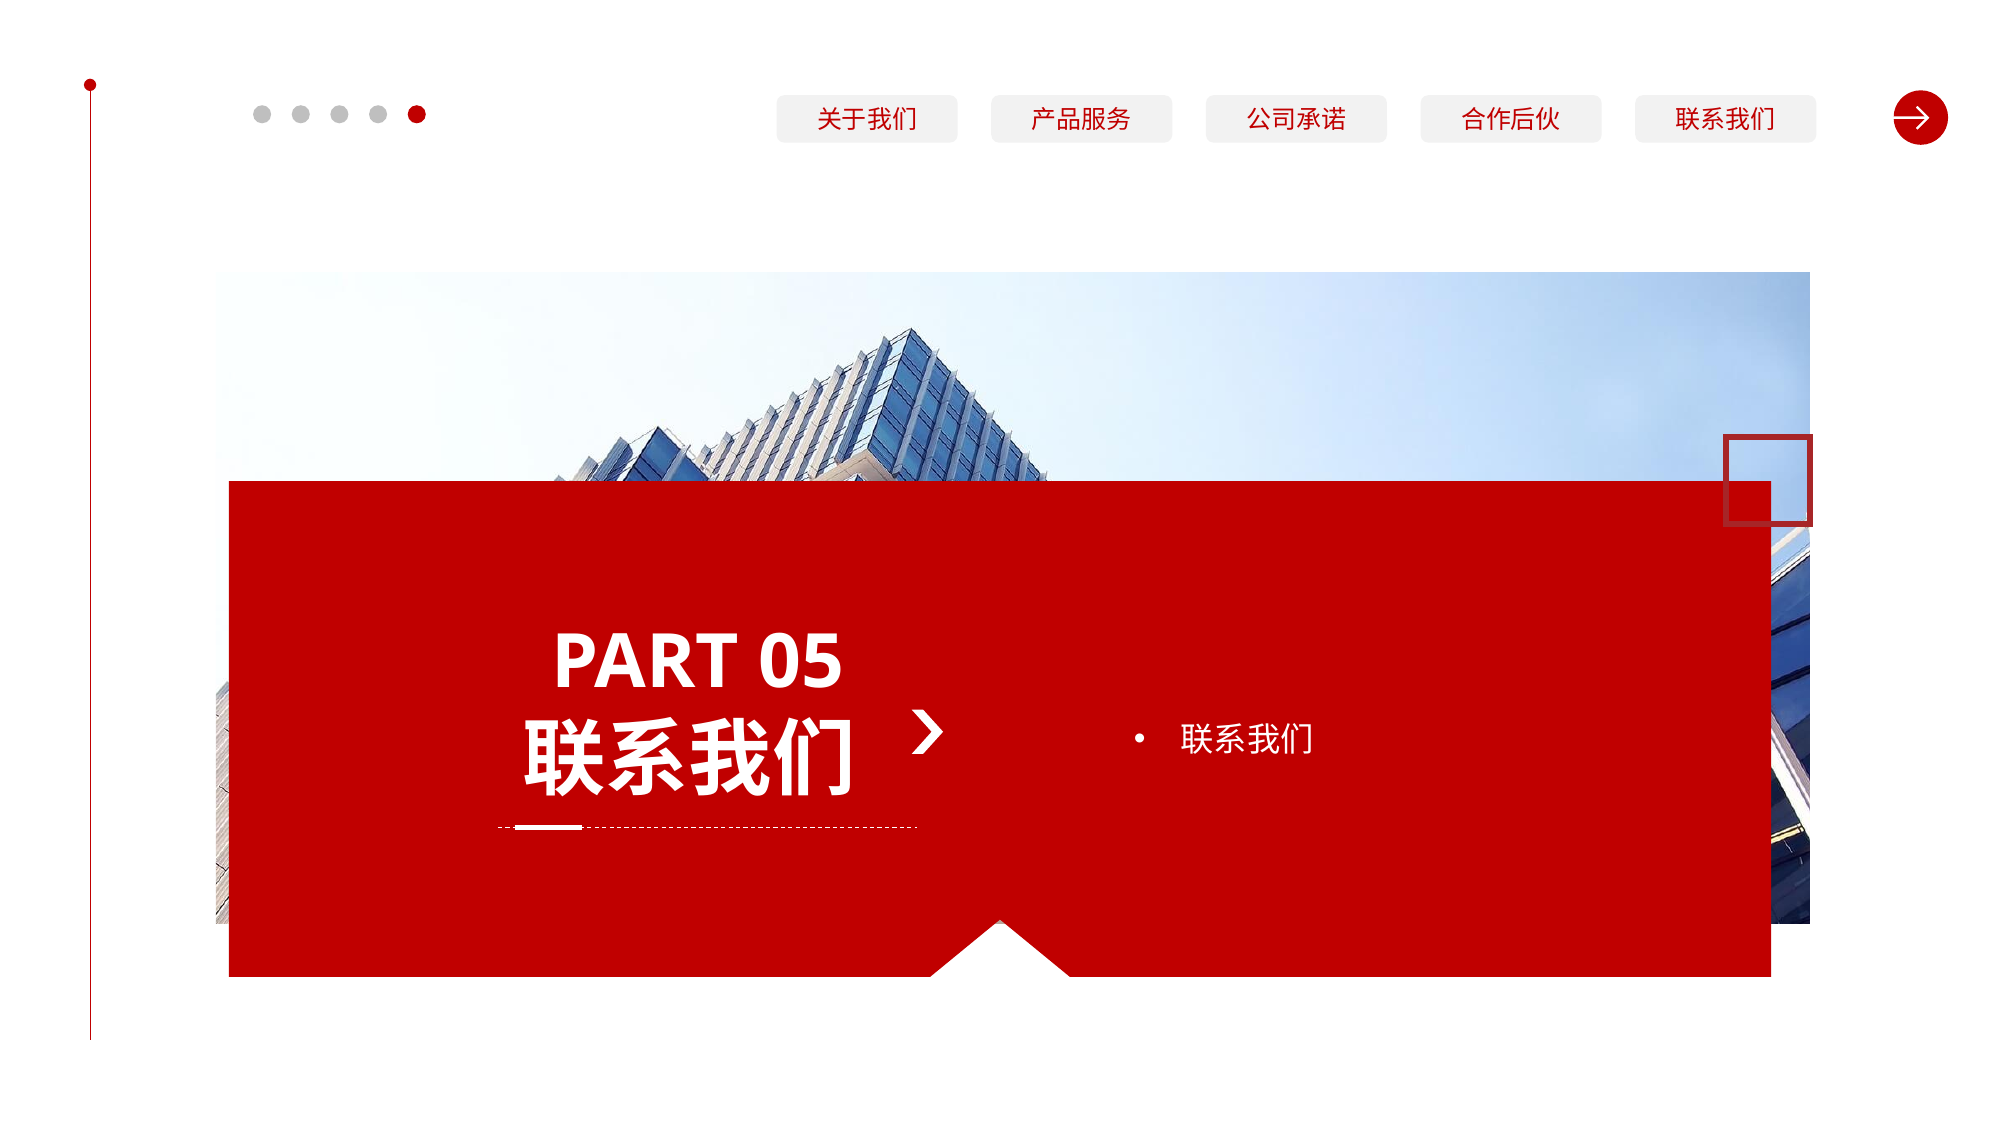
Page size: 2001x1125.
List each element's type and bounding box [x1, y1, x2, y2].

text_box [776, 95, 1817, 143]
text_box [505, 605, 873, 814]
text_box [330, 27, 349, 201]
text_box [1893, 90, 1949, 145]
picture [215, 272, 1810, 924]
text_box [227, 924, 997, 978]
text_box [1003, 924, 1773, 978]
